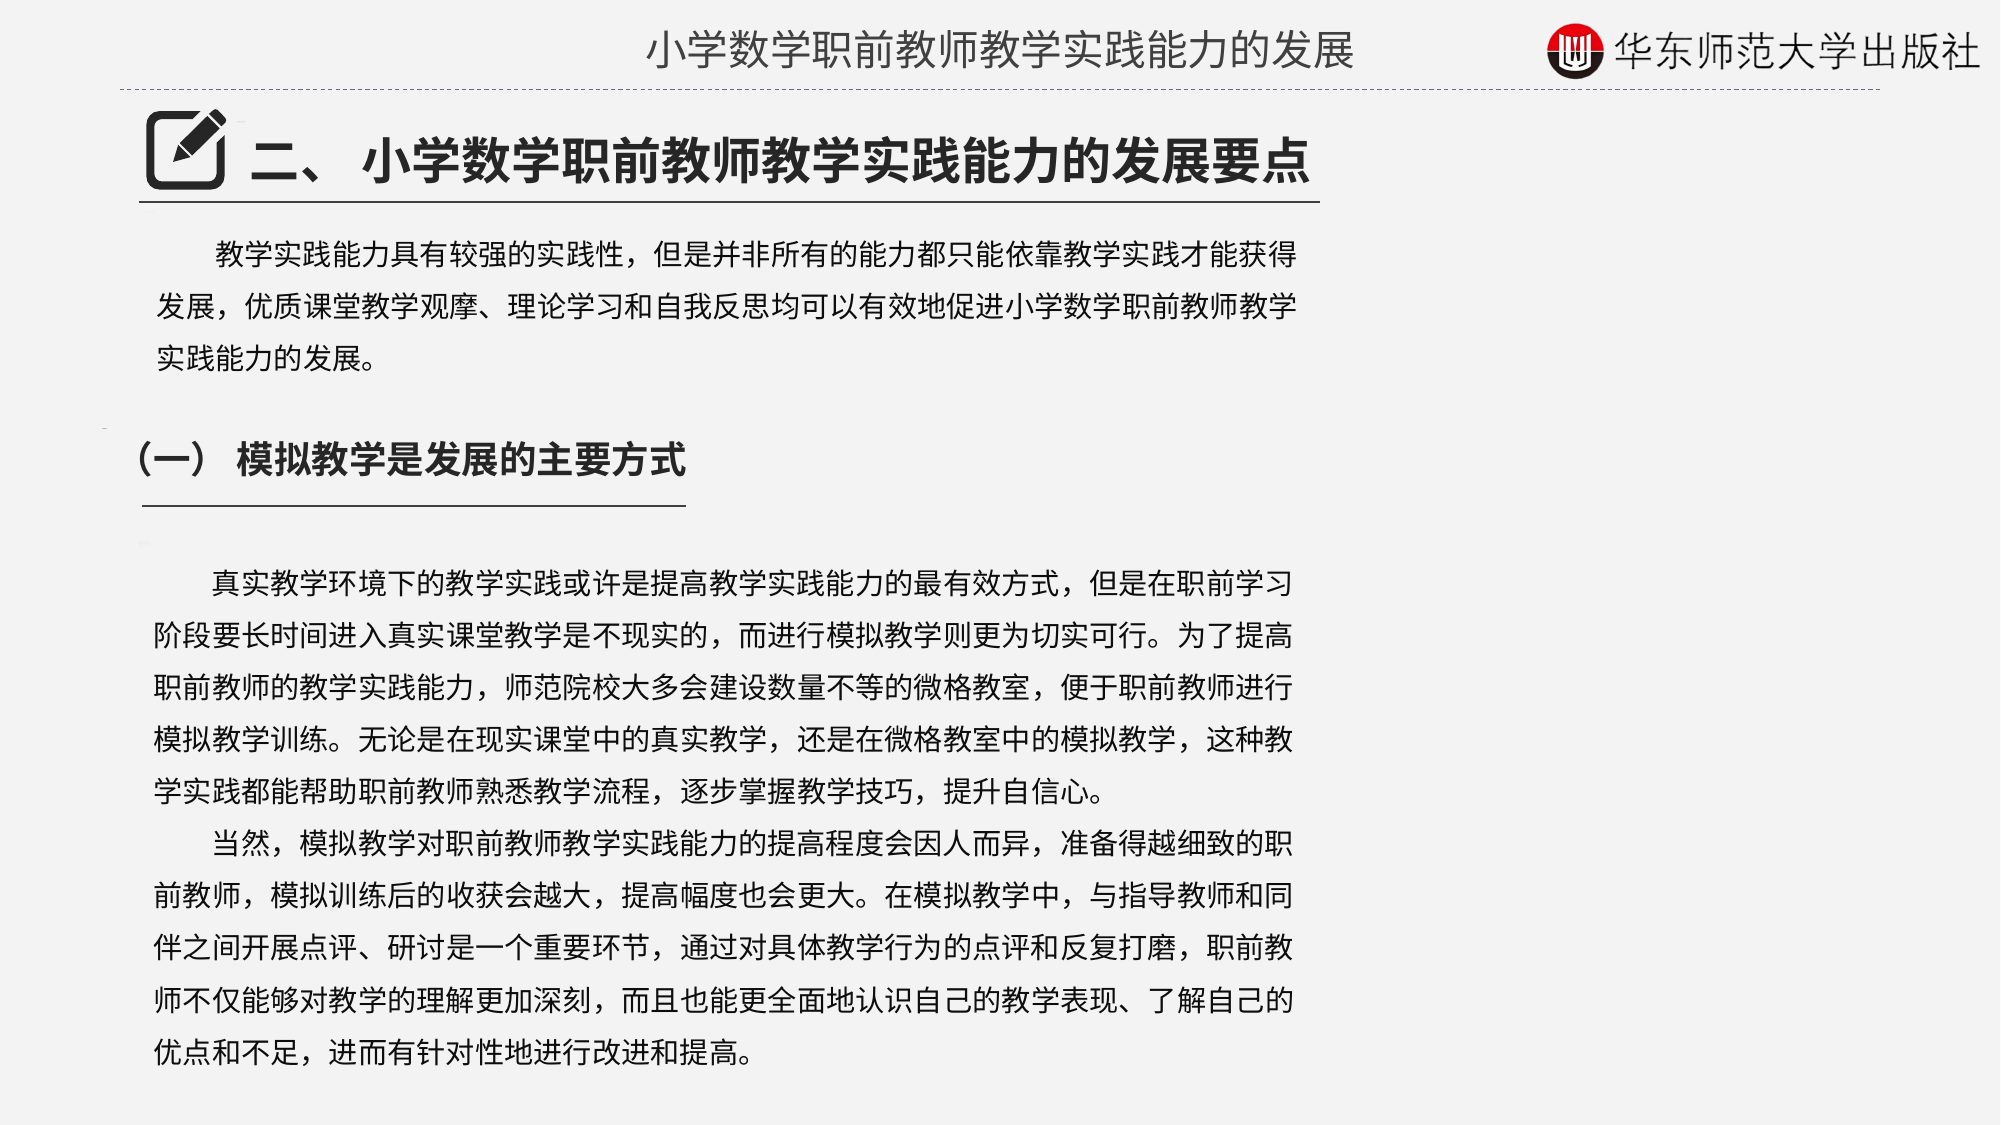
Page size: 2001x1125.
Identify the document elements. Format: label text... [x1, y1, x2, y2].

text_box 小学数学职前教师教学实践能力的发展 [619, 23, 1381, 74]
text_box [1536, 13, 1989, 83]
text_box 二、 小学数学职前教师教学实践能力的发展要点 [235, 121, 1366, 197]
text_box [208, 109, 227, 127]
text_box 教学实践能力具有较强的实践性，但是并非所有的能力都只能依靠教学实践才能获得发展，优质课堂教学观摩、理论学习和自我反思均可以有效地促进小学数学职前教师教学实践能力的发展。 [142, 212, 1320, 383]
text_box [146, 111, 225, 190]
text_box 真实教学环境下的教学实践或许是提高教学实践能力的最有效方式，但是在职前学习阶段要长时间进入真实课堂教学是不现实的，而进行模拟教学则更为切实可行。为了提高职前教师的教学实践能力，师范院校大多会建设数量不等的微格教室，便于职前教师进行模拟教学训练。无论是在现实课堂中的真实教学，还是在微格教室中的模拟教学，这种教学实践都能帮助职前教师熟悉教学流程，逐步掌握教学技巧，提升自信心。 当然，模拟教学对职前教师教学实践能力的提高程度会因人而异，准备得越细致的职前教师，模拟训练后的收获会越大，提高幅度也会更大。在模拟教学中，与指导教师和同伴之间开展点评、研讨是一个重要环节，通过对具体教学行为的点评和反复打磨，职前教师不仅能够对教学的理解更加深刻，而且也能更全面地认识自己的教学表现、了解自己的优点和不足，进而有针对性地进行改进和提高。 [138, 540, 1320, 1077]
text_box （一） 模拟教学是发展的主要方式 [101, 428, 1021, 489]
